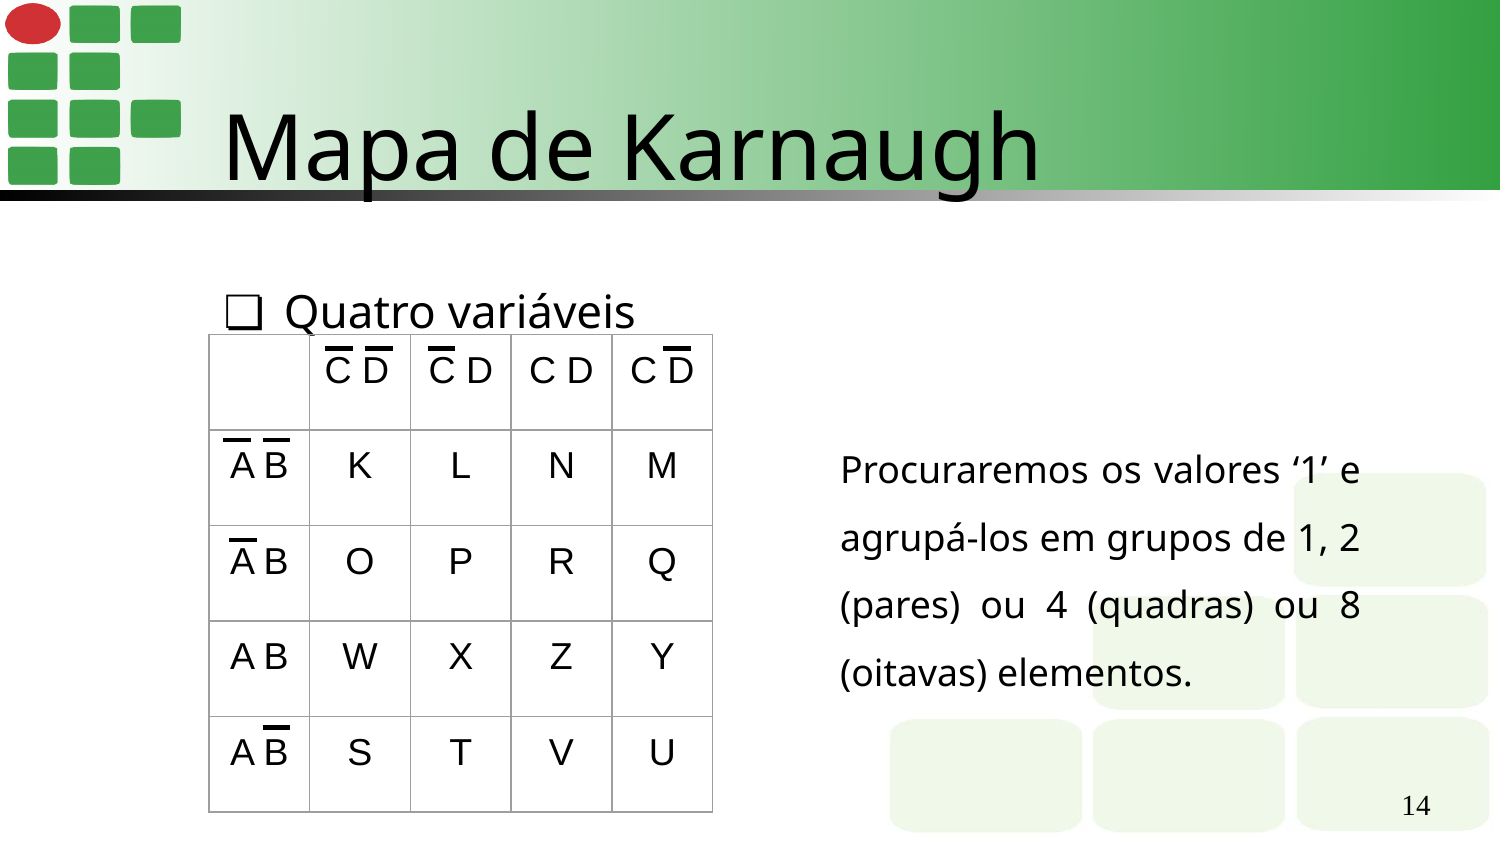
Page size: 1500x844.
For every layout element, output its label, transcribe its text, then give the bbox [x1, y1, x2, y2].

table_cell S [310, 717, 410, 811]
table_cell A B [210, 526, 309, 620]
table_cell Q [613, 526, 712, 620]
table_cell R [512, 526, 611, 620]
picture [803, 441, 1495, 835]
text_box Quatro variáveis [193, 248, 738, 321]
table_header C D [310, 335, 410, 429]
table_cell L [411, 431, 510, 525]
text_box Mapa de Karnaugh [206, 26, 1468, 207]
table_cell U [613, 717, 712, 811]
table_cell N [512, 431, 611, 525]
table_cell A B [210, 431, 309, 525]
table_cell Z [512, 622, 611, 716]
table_header C D [613, 335, 712, 429]
table_cell M [613, 431, 712, 525]
table_cell Y [613, 622, 712, 716]
text_box Procuraremos os valores ‘1’ e agrupá-los em grupos de 1, 2 (pares) ou 4 (quadras) ou 8 (oitavas) elementos. [750, 416, 1377, 714]
table_cell P [411, 526, 510, 620]
table_cell V [512, 717, 611, 811]
table_cell W [310, 622, 410, 716]
table_cell A B [210, 622, 309, 716]
table_cell T [411, 717, 510, 811]
table_cell O [310, 526, 410, 620]
table_header C D [512, 335, 611, 429]
slide_number ‹#› [1387, 789, 1431, 844]
table_cell A B [210, 717, 309, 811]
table_cell K [310, 431, 410, 525]
table_header C D [411, 335, 510, 429]
table_cell X [411, 622, 510, 716]
table_header [210, 335, 309, 429]
picture [5, 3, 181, 185]
